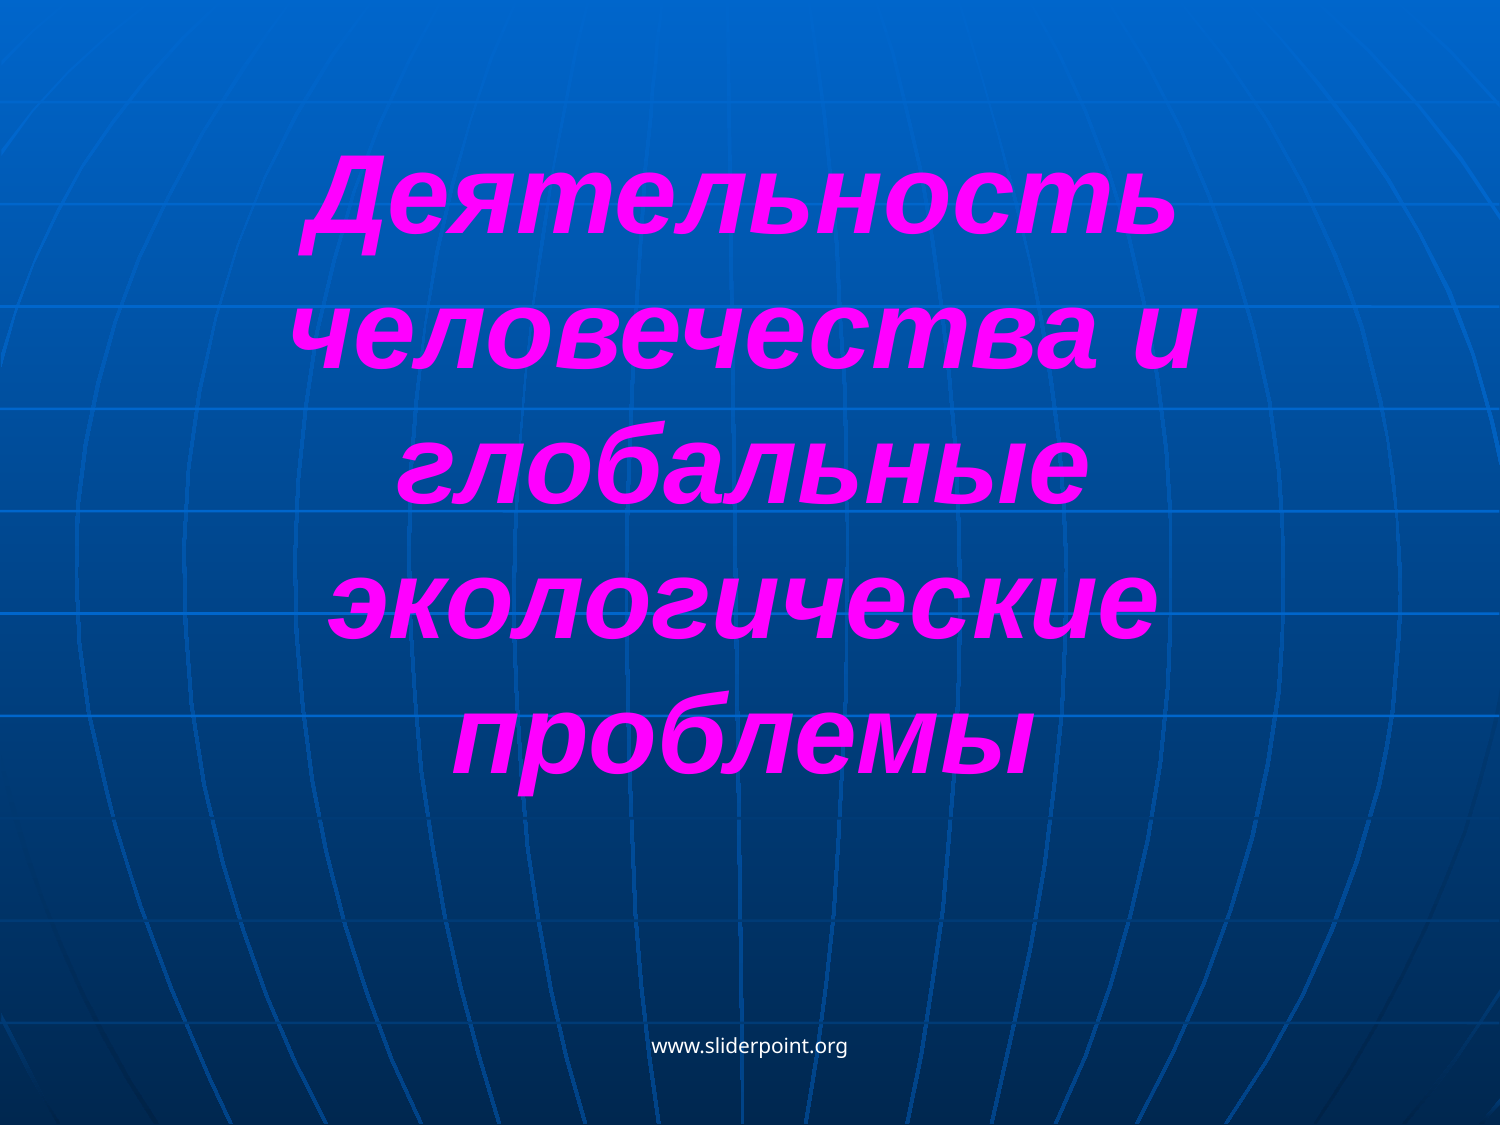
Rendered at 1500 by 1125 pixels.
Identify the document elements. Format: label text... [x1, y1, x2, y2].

footer www.sliderpoint.org [512, 1024, 988, 1101]
text_box Деятельность человечества и глобальные экологические проблемы [64, 113, 1424, 804]
